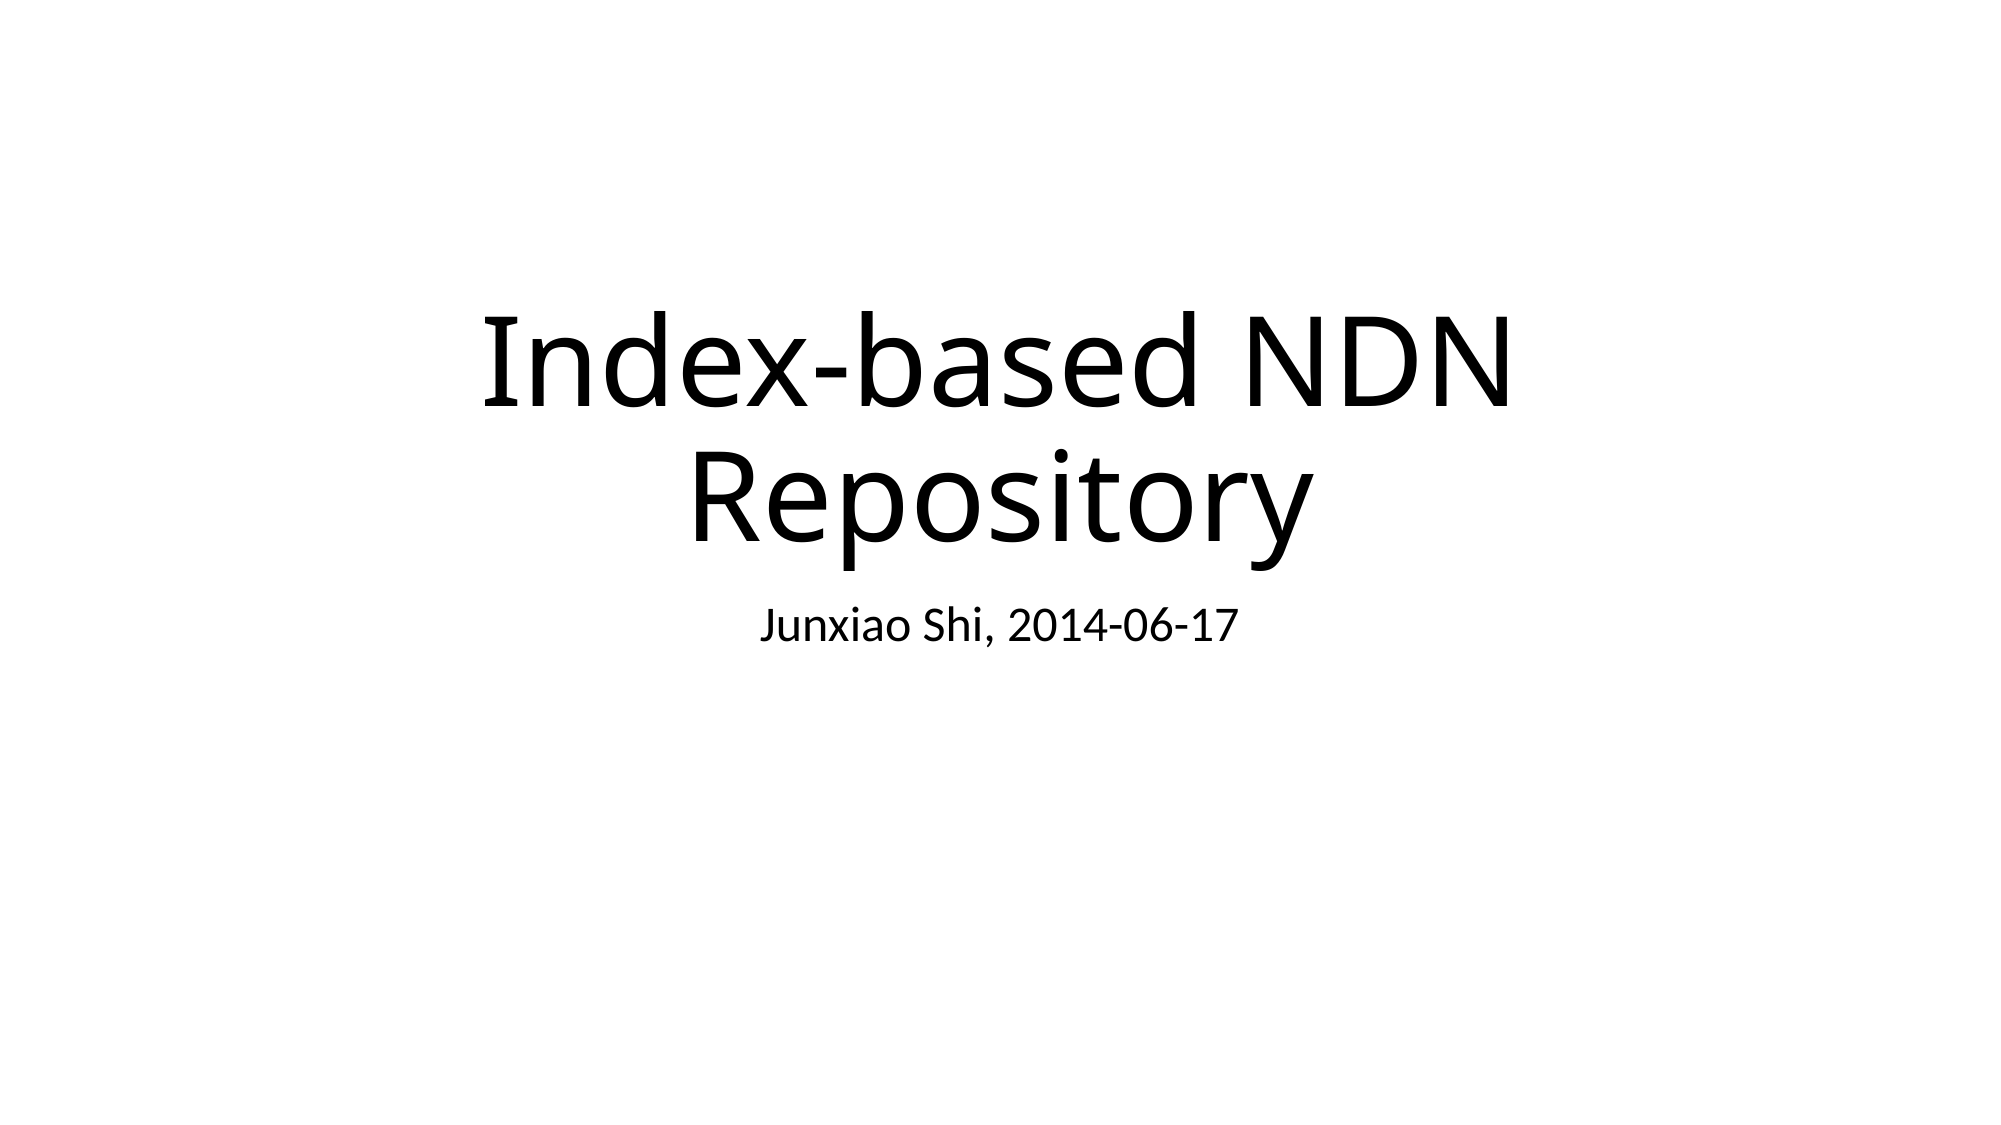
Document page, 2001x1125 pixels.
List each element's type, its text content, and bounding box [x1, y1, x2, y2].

title Index-based NDN Repository [249, 184, 1750, 576]
subtitle Junxiao Shi, 2014-06-17 [249, 590, 1750, 863]
